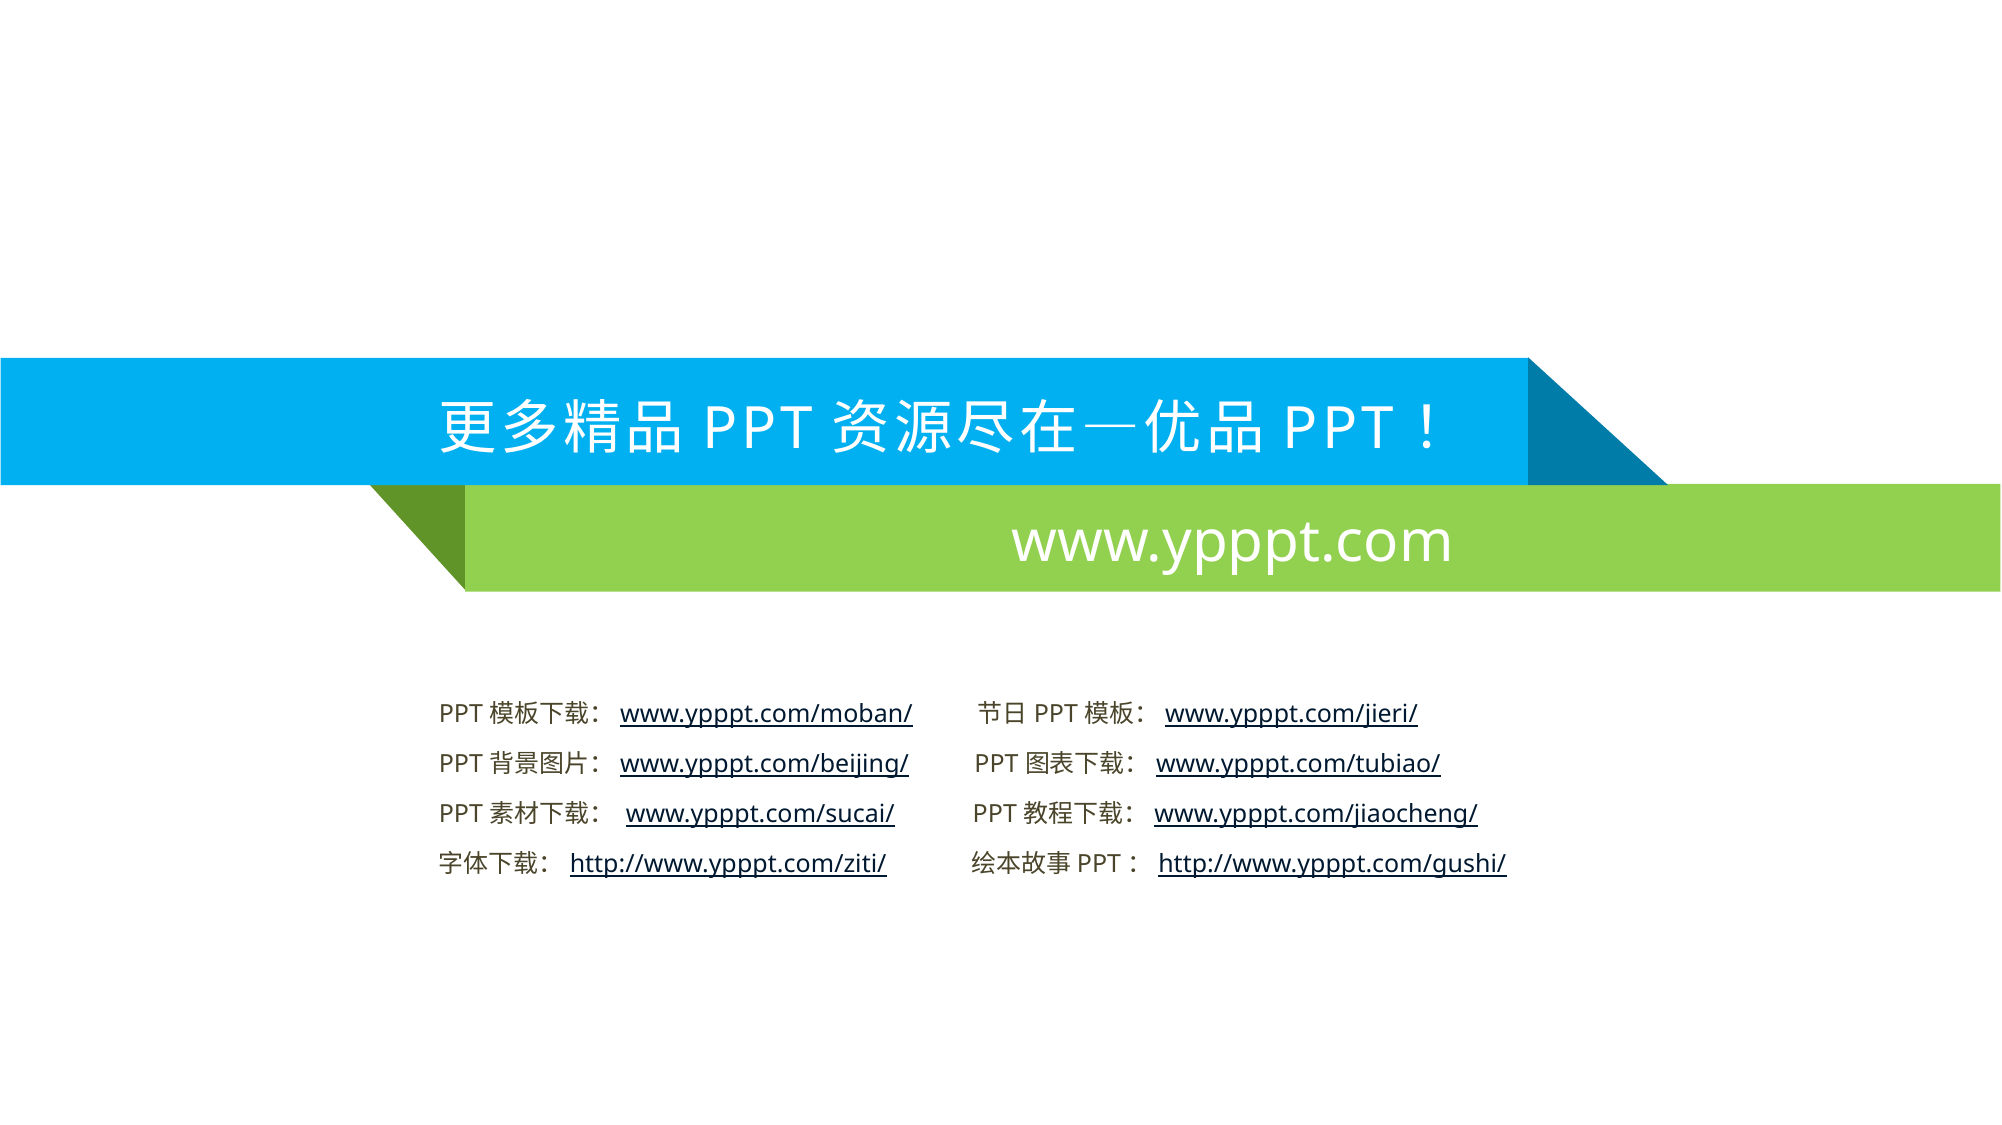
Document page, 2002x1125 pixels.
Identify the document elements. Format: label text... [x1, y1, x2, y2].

text_box www.ypppt.com [464, 483, 2001, 593]
text_box PPT模板下载：www.ypppt.com/moban/ 节日PPT模板：www.ypppt.com/jieri/ PPT背景图片：www.ypppt.com/beijing/ PPT图表下载：www.ypppt.com/tubiao/ PPT素材下载： www.ypppt.com/sucai/ PPT教程下载：www.ypppt.com/jiaocheng/ 字体下载：http://www.ypppt.com/ziti/ 绘本故事PPT：http://www.ypppt.com/gushi/ [424, 643, 1557, 921]
text_box [1527, 354, 1671, 487]
text_box 更多精品PPT资源尽在—优品PPT！ [0, 357, 1527, 486]
text_box [369, 486, 464, 591]
